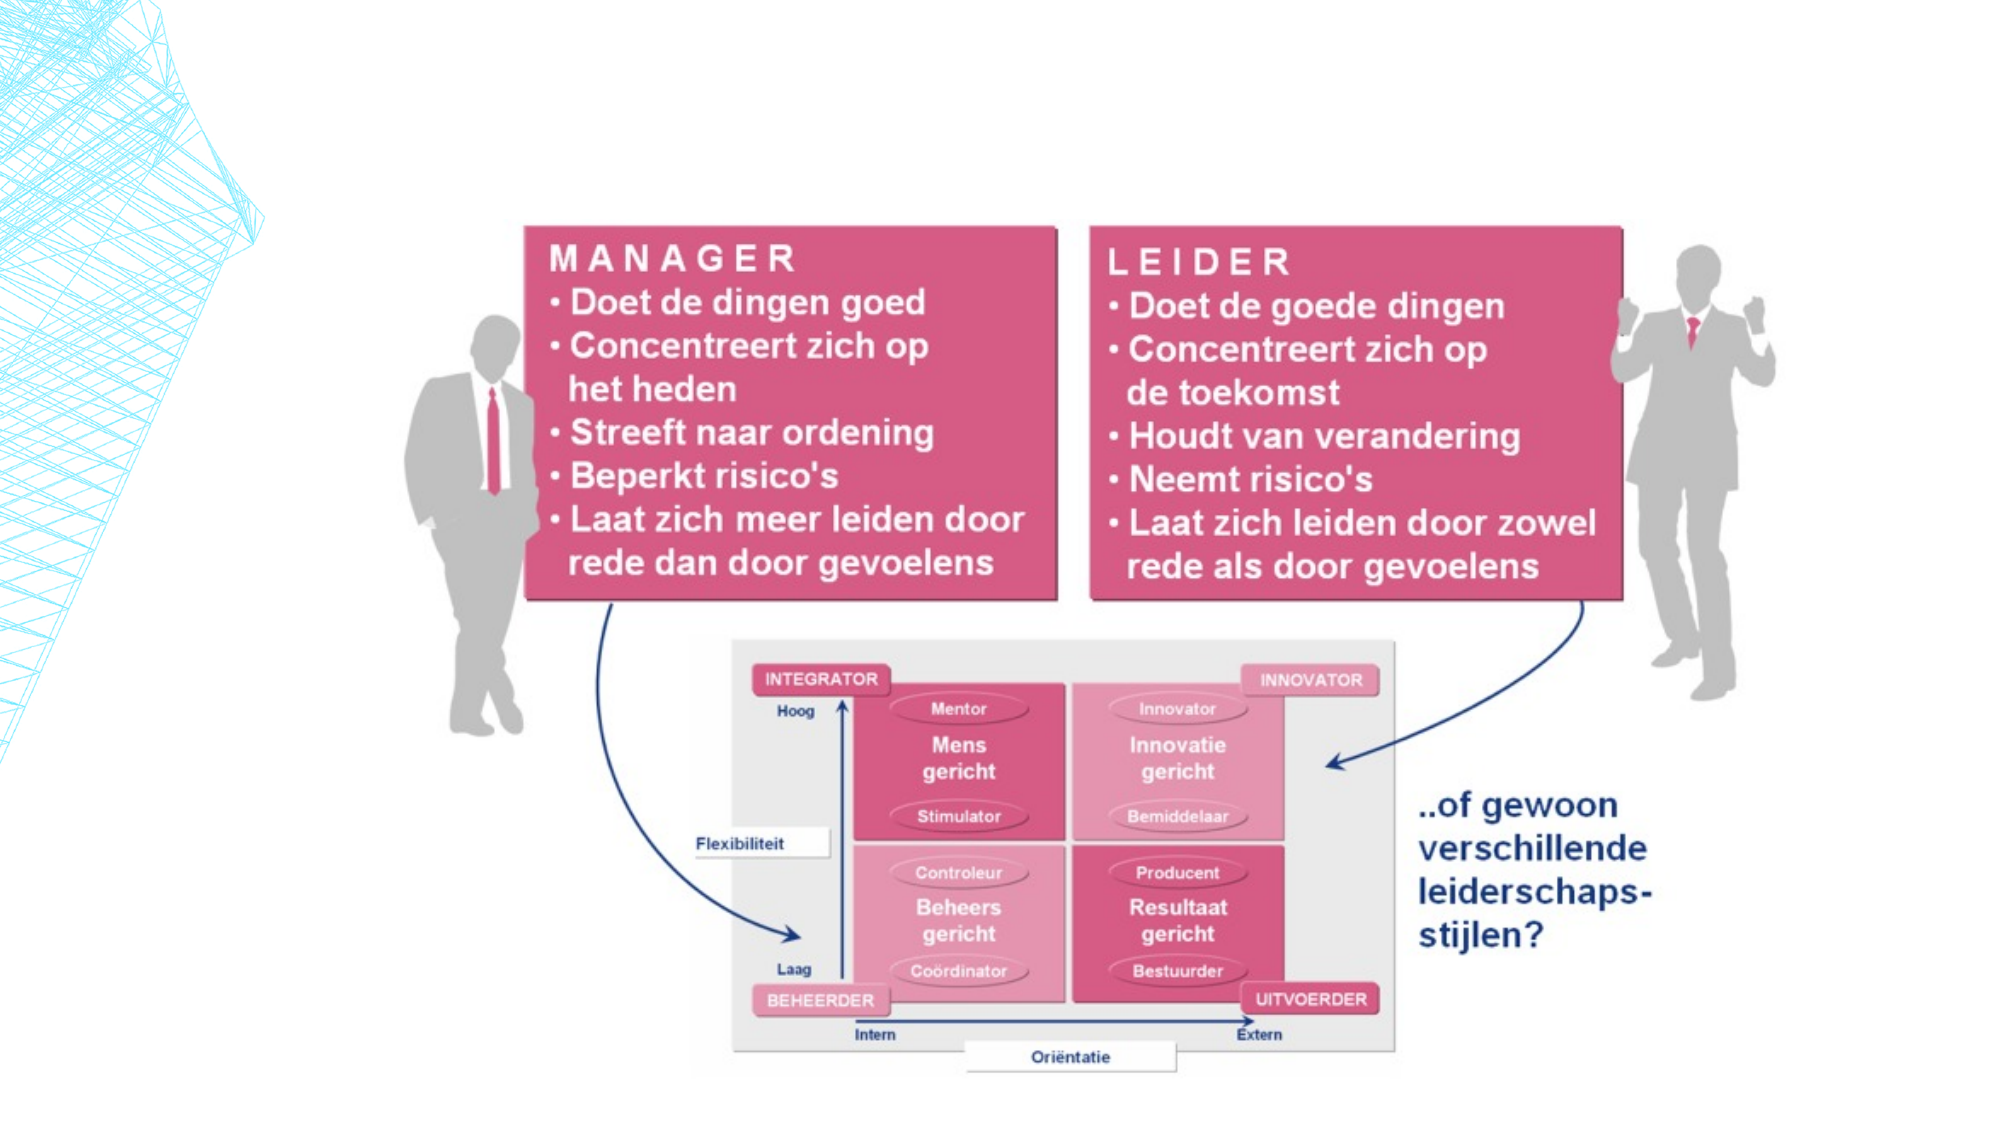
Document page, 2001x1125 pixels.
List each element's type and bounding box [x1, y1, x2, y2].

picture [0, 0, 2001, 1125]
list [396, 219, 1791, 1085]
